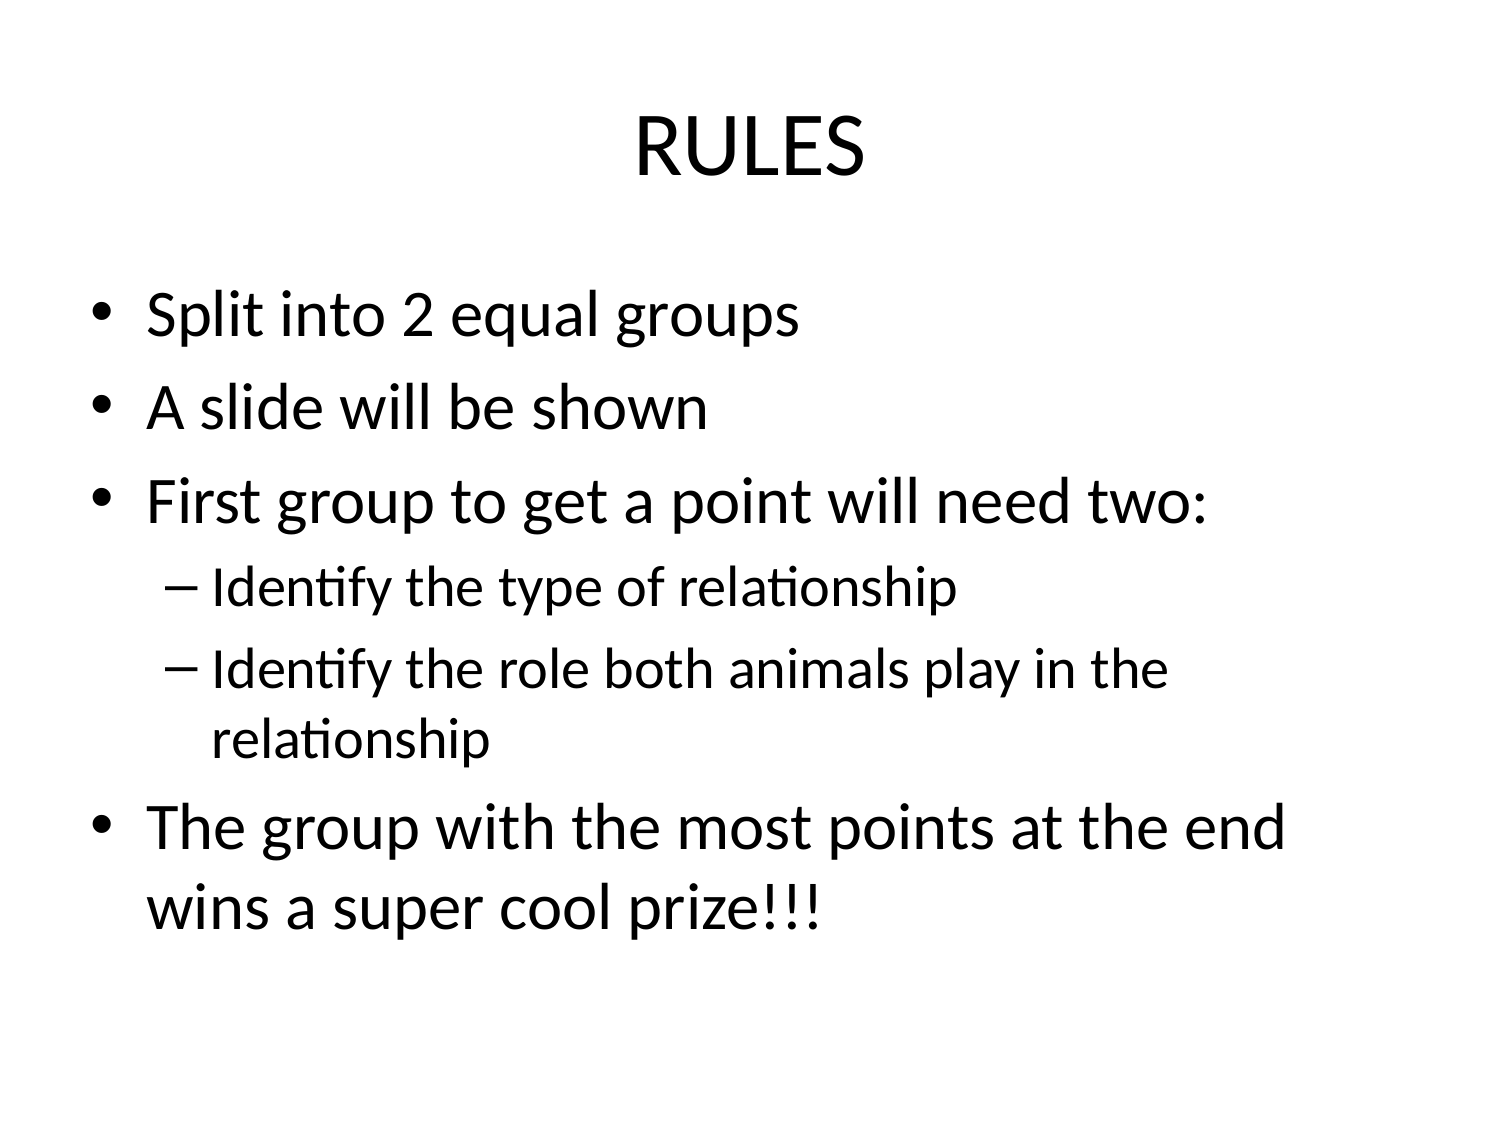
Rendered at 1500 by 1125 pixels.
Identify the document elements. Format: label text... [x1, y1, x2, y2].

list Split into 2 equal groups A slide will be shown First group to get a point will need two: Identify the type of relationship Identify the role both animals play in the relationship The group with the most points at the end wins a super cool prize!!! [75, 262, 1425, 1005]
title RULES [75, 45, 1425, 233]
